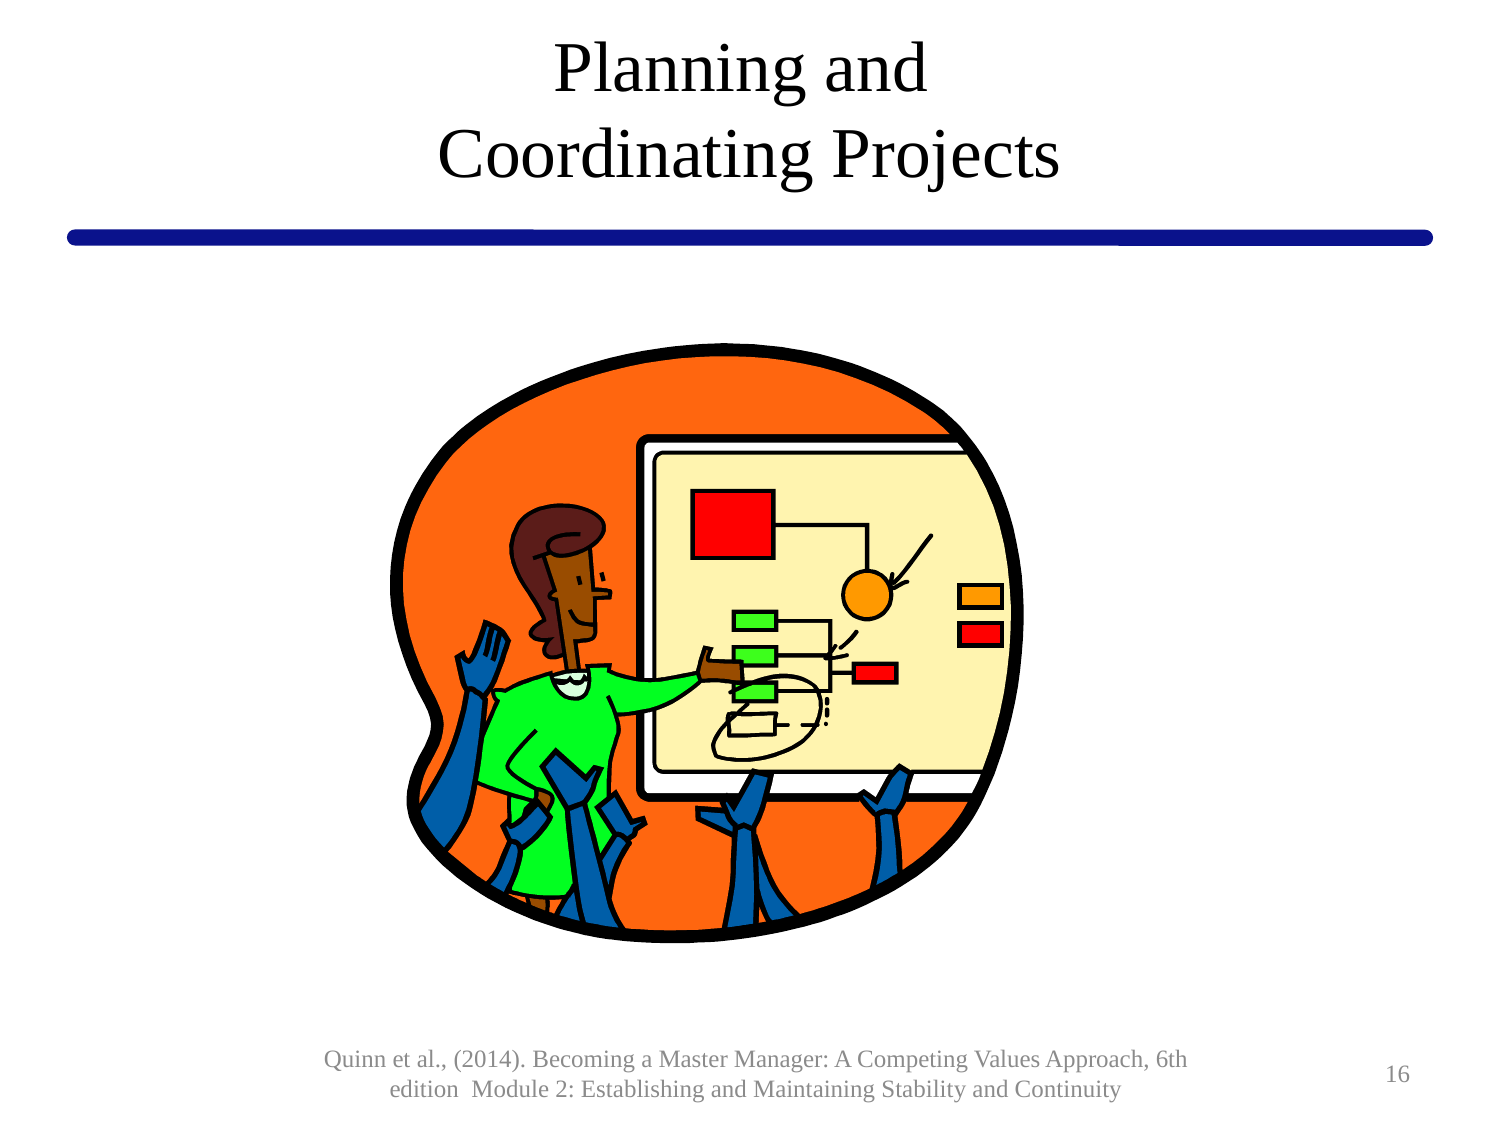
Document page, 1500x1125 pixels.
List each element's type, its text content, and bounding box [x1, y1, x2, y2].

footer Quinn et al., (2014). Becoming a Master Manager: A Competing Values Approach, 6th edition Module 2: Establishing and Maintaining Stability and Continuity [287, 1042, 1074, 1103]
slide_number 16 [1074, 1042, 1425, 1103]
picture [387, 299, 1026, 946]
title Planning and Coordinating Projects [75, 12, 1425, 200]
